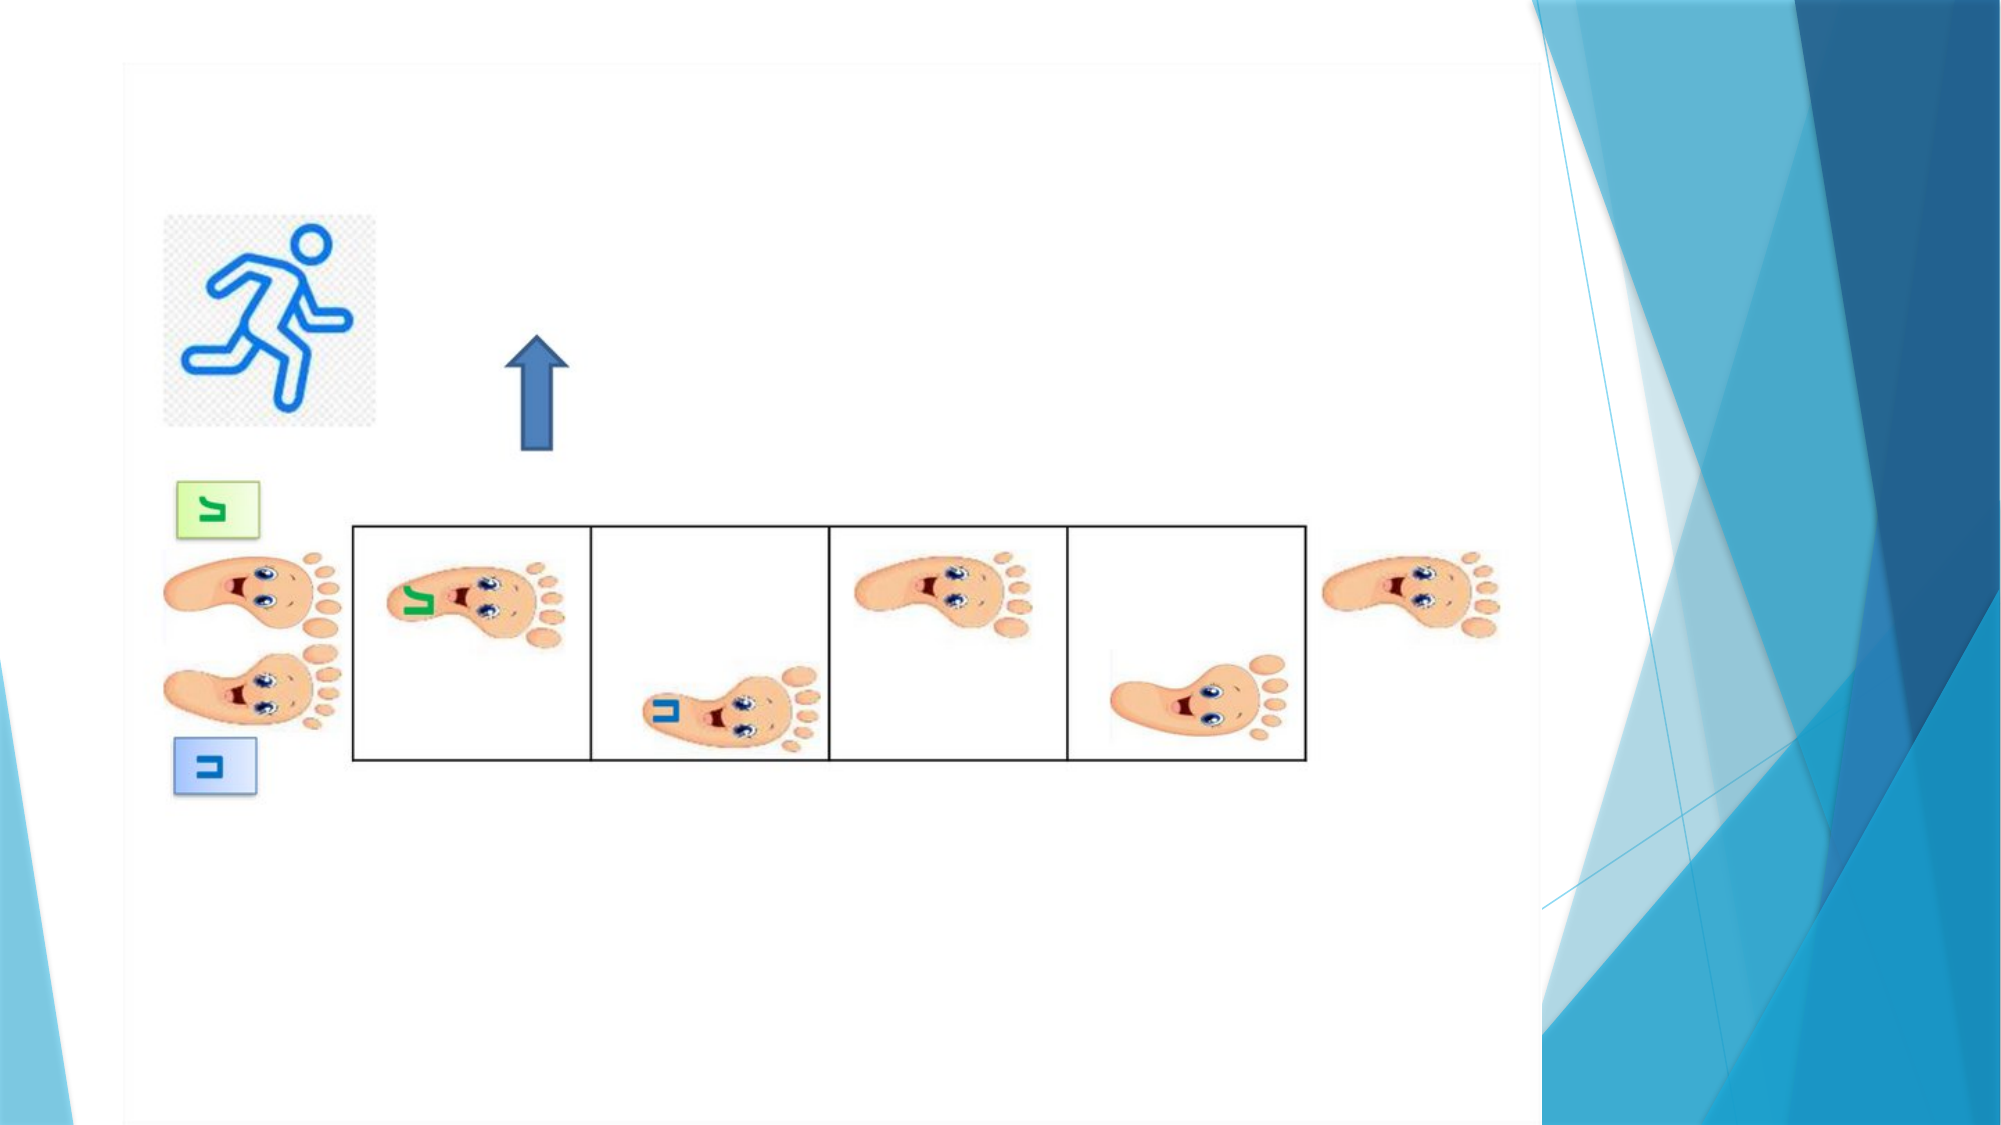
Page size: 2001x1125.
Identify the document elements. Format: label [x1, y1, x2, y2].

picture [122, 61, 1543, 1125]
